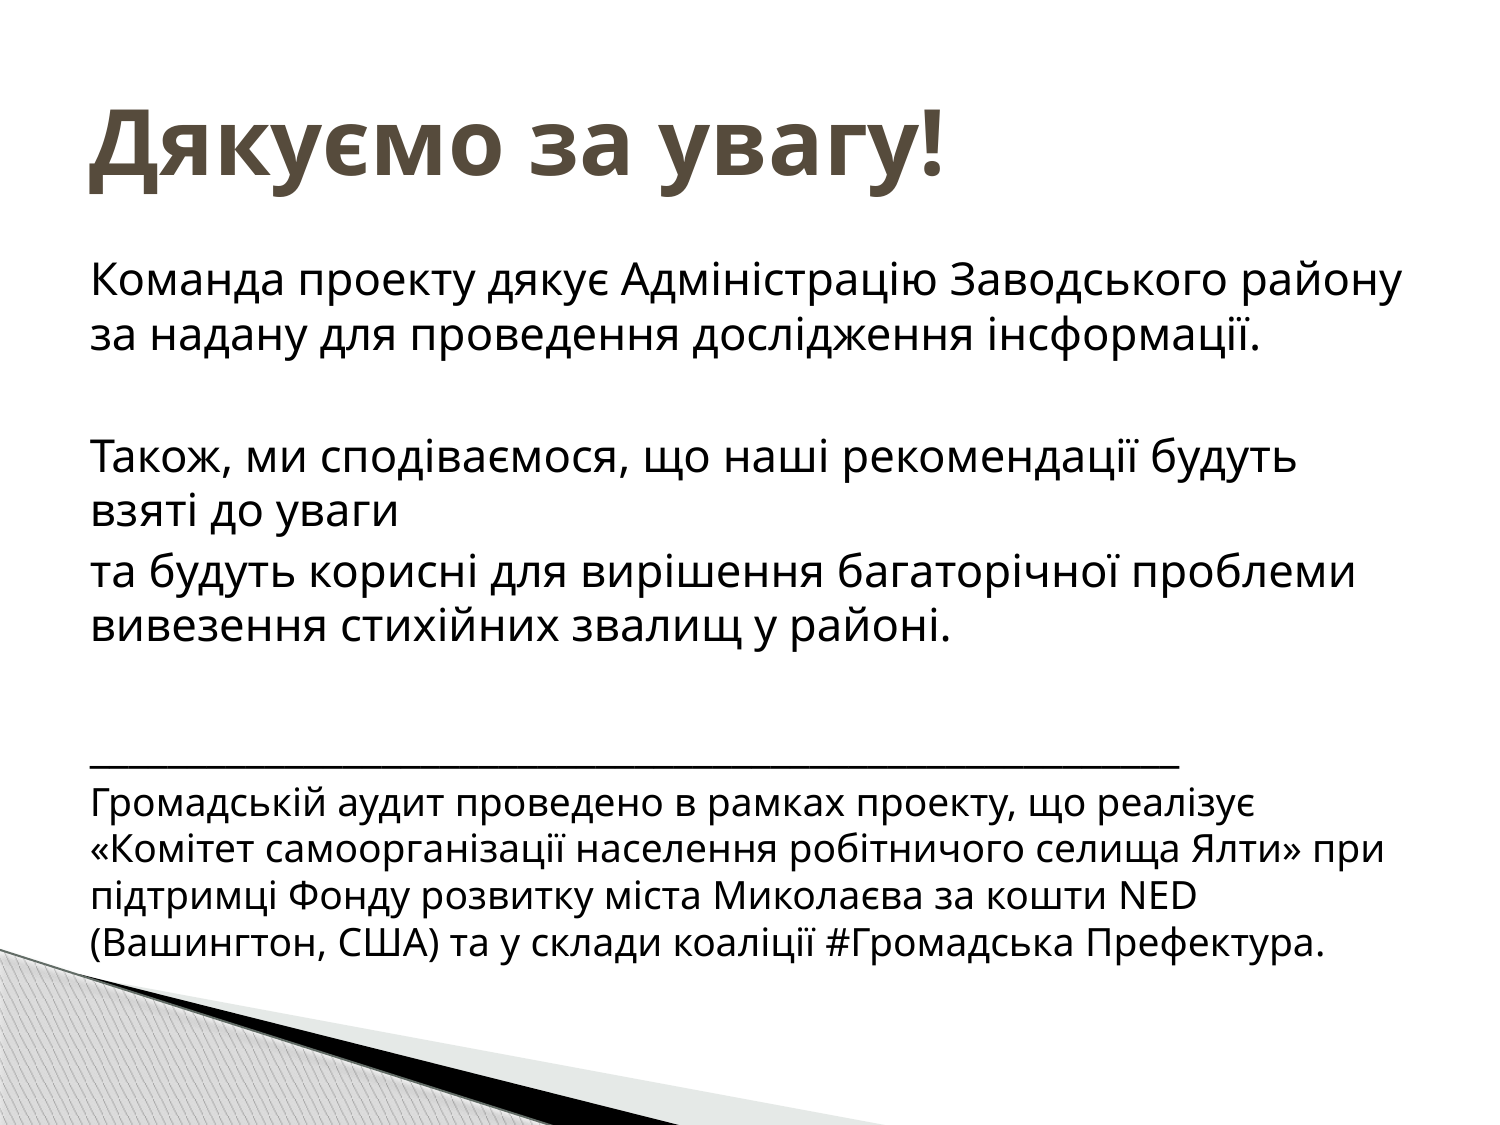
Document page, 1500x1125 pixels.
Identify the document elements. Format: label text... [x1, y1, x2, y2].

title Дякуємо за увагу! [75, 45, 1425, 233]
list Команда проекту дякує Адміністрацію Заводського району за надану для проведення дослідження інсформації. Також, ми сподіваємося, що наші рекомендації будуть взяті до уваги та будуть корисні для вирішення багаторічної проблеми вивезення стихійних звалищ у районі. ________________________________________________________ Громадській аудит проведено в рамках проекту, що реалізує «Комітет самоорганізації населення робітничого селища Ялти» при підтримці Фонду розвитку міста Миколаєва за кошти NED (Вашингтон, США) та у склади коаліції #Громадська Префектура. [75, 243, 1425, 986]
